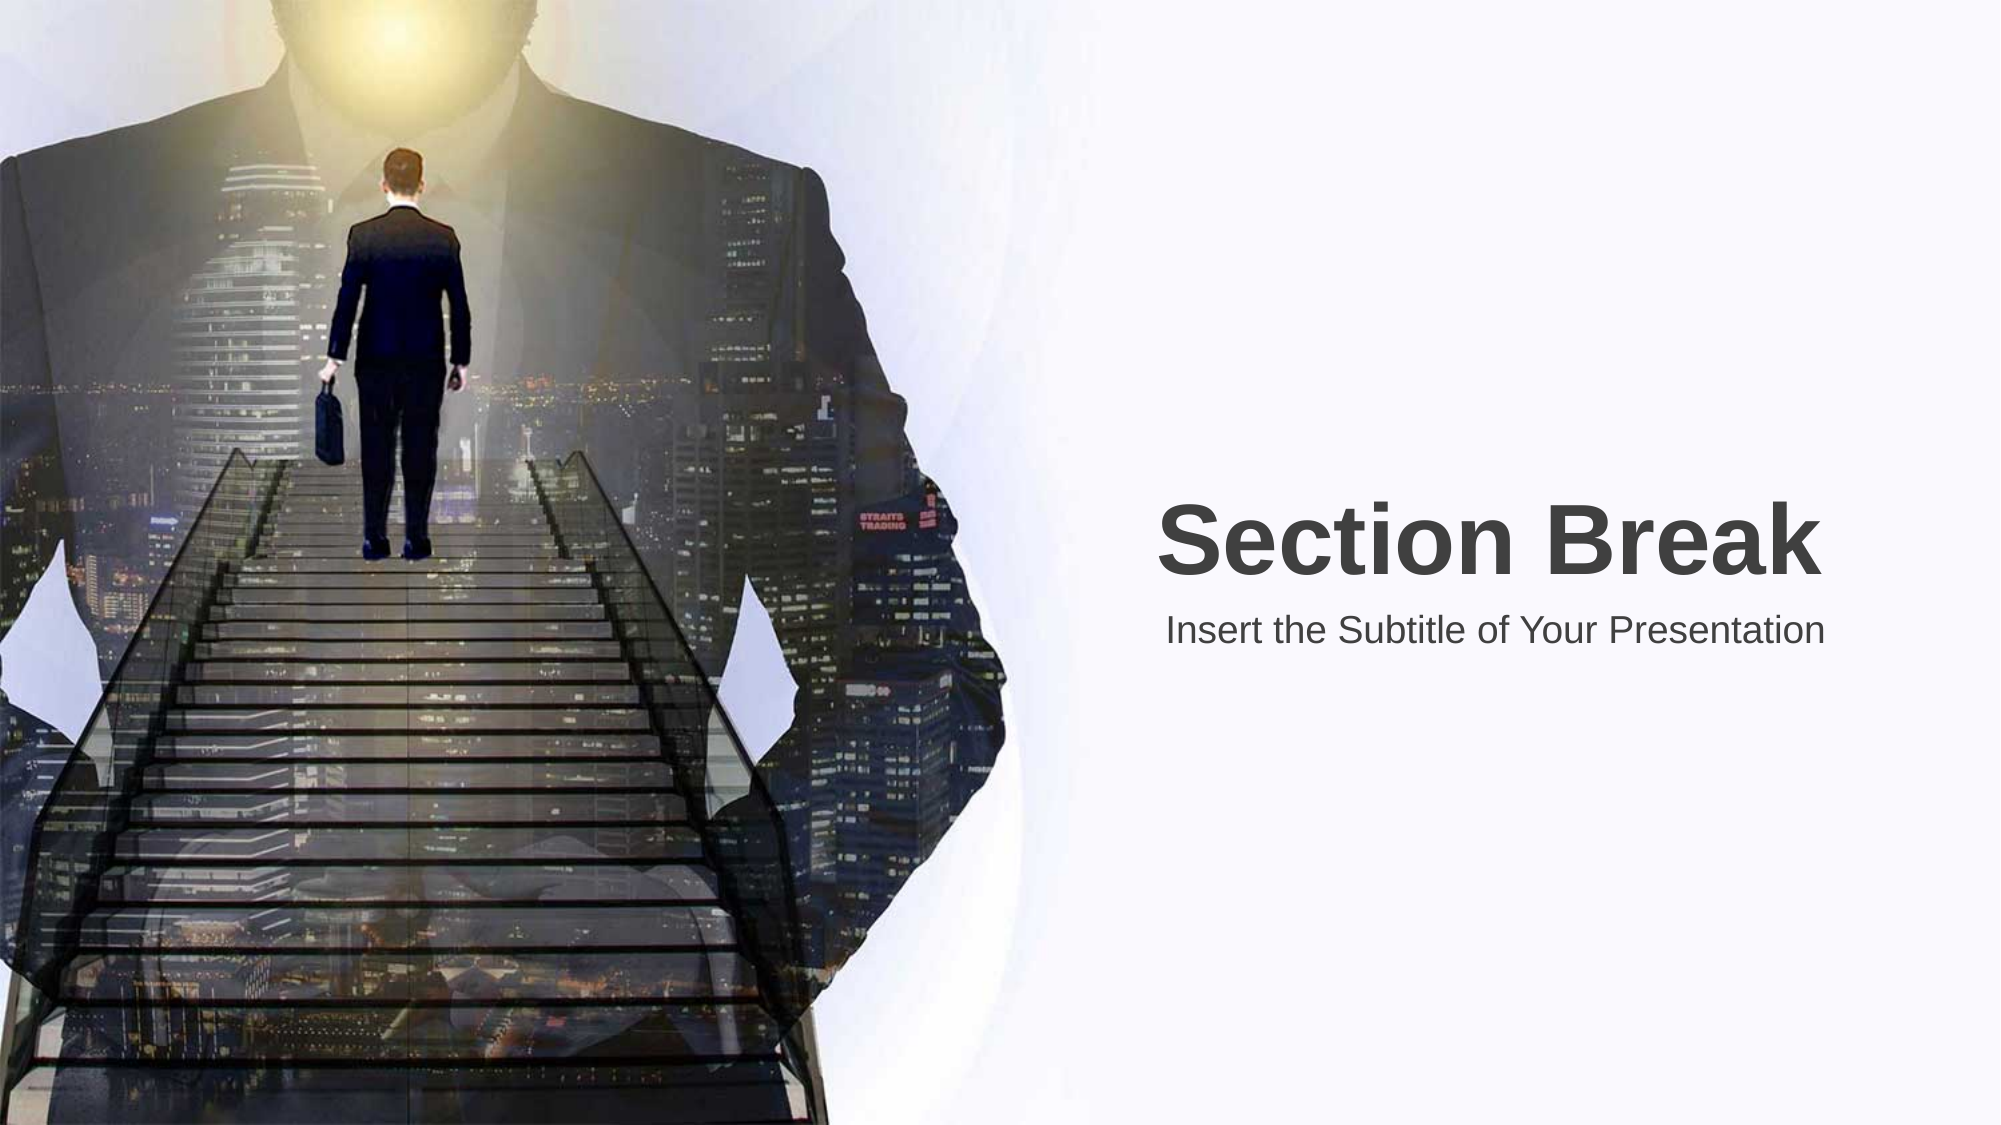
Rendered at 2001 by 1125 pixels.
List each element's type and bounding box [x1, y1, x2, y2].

text_box [1141, 465, 1985, 659]
picture [0, 0, 2001, 1125]
